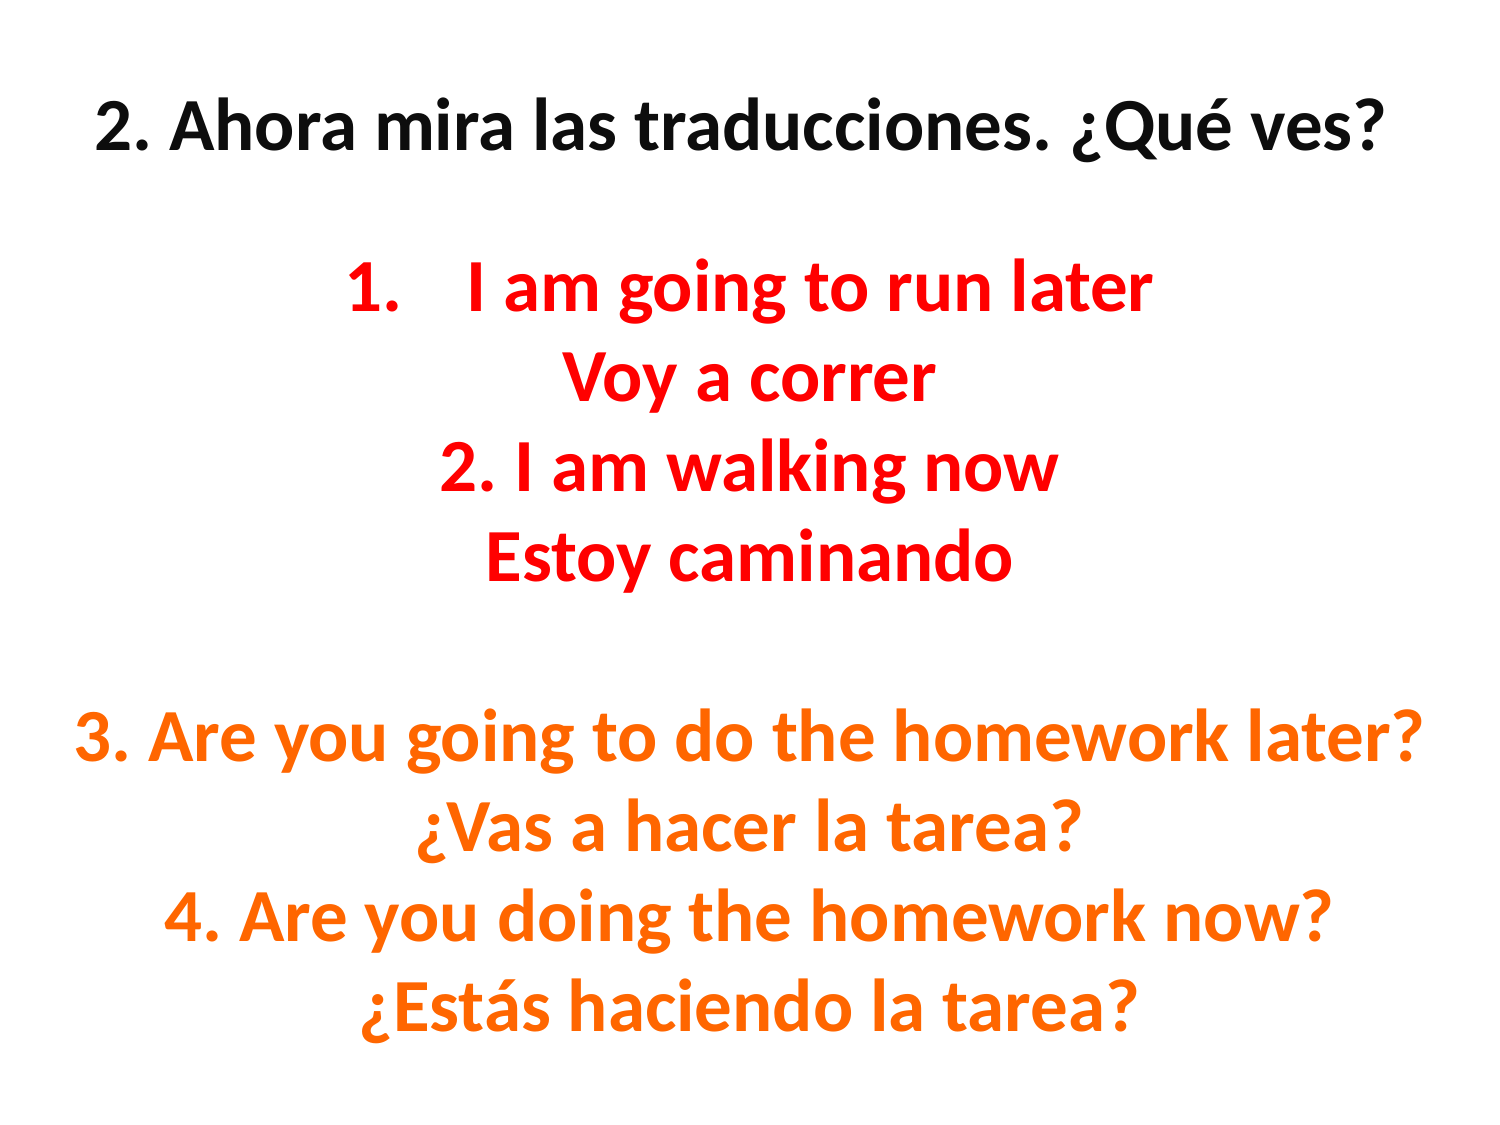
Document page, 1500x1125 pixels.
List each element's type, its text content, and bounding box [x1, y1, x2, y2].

text_box 2. Ahora mira las traducciones. ¿Qué ves? [0, 67, 1500, 173]
text_box I am going to run later Voy a correr 2. I am walking now Estoy caminando 3. Are you going to do the homework later? ¿Vas a hacer la tarea? 4. Are you doing the homework now? ¿Estás haciendo la tarea? [0, 228, 1500, 1054]
